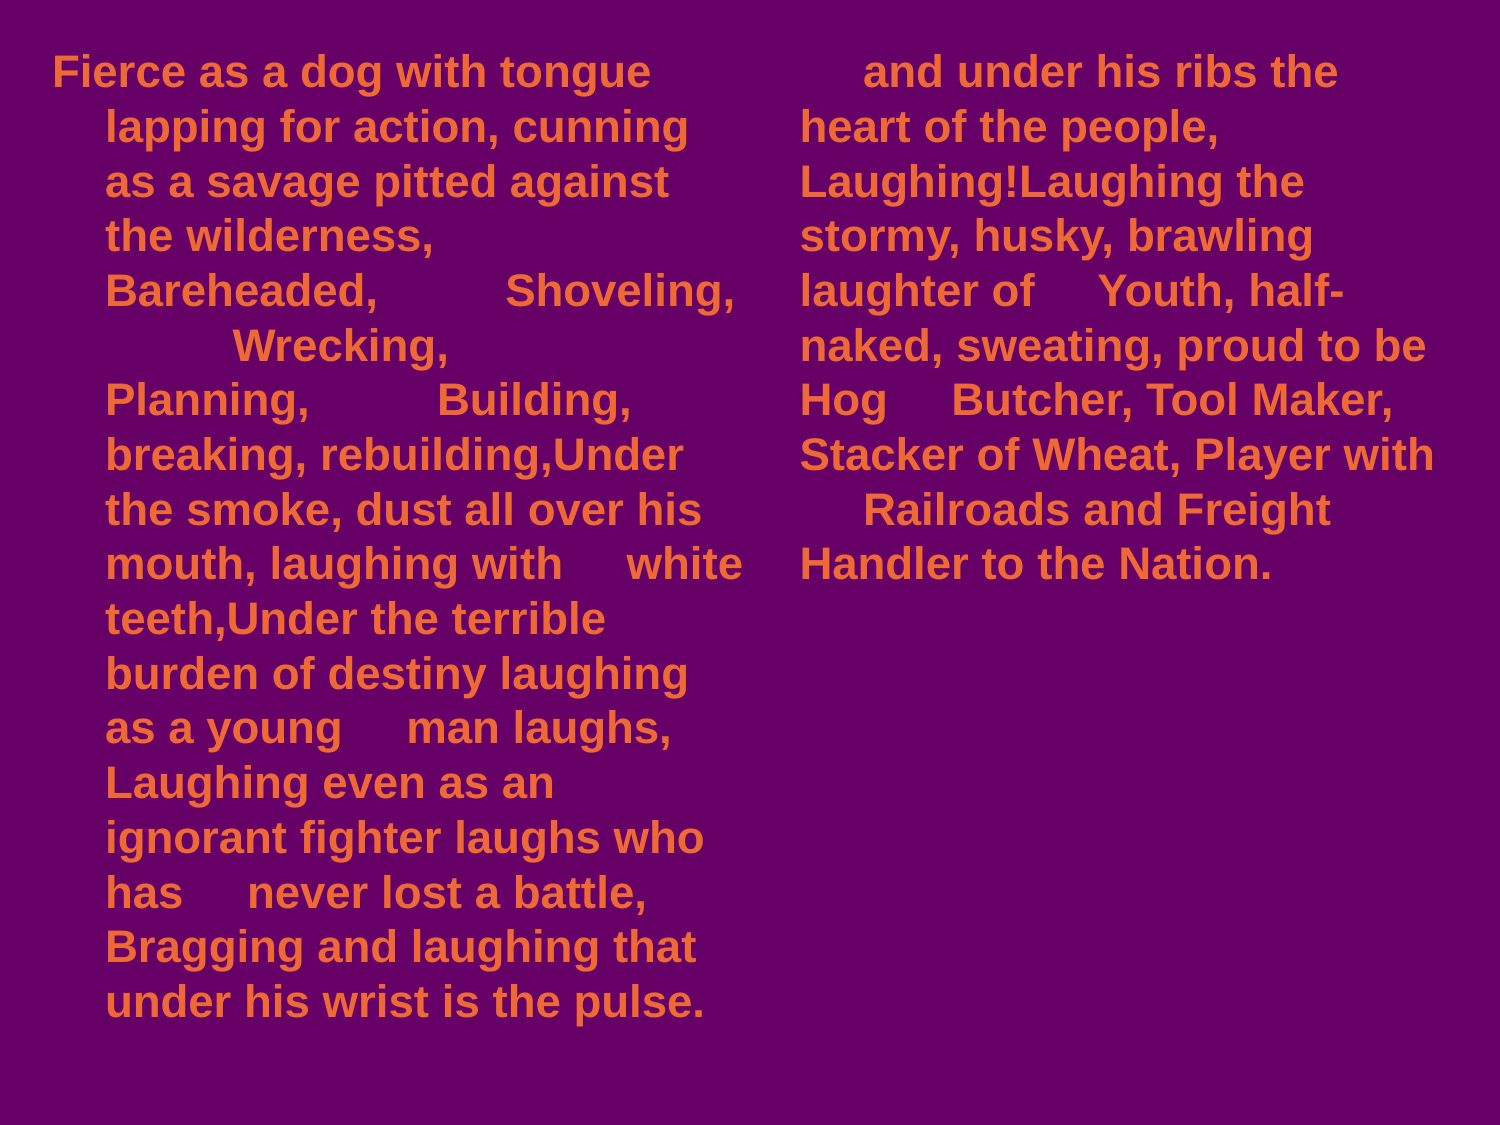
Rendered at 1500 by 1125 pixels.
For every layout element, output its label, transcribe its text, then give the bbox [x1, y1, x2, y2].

list Fierce as a dog with tongue lapping for action, cunning as a savage pitted against the wilderness, Bareheaded, Shoveling, Wrecking, Planning, Building, breaking, rebuilding, Under the smoke, dust all over his mouth, laughing with white teeth, Under the terrible burden of destiny laughing as a young man laughs, Laughing even as an ignorant fighter laughs who has never lost a battle, Bragging and laughing that under his wrist is the pulse. and under his ribs the heart of the people, Laughing! Laughing the stormy, husky, brawling laughter of Youth, half-naked, sweating, proud to be Hog Butcher, Tool Maker, Stacker of Wheat, Player with Railroads and Freight Handler to the Nation. [37, 34, 1456, 1070]
